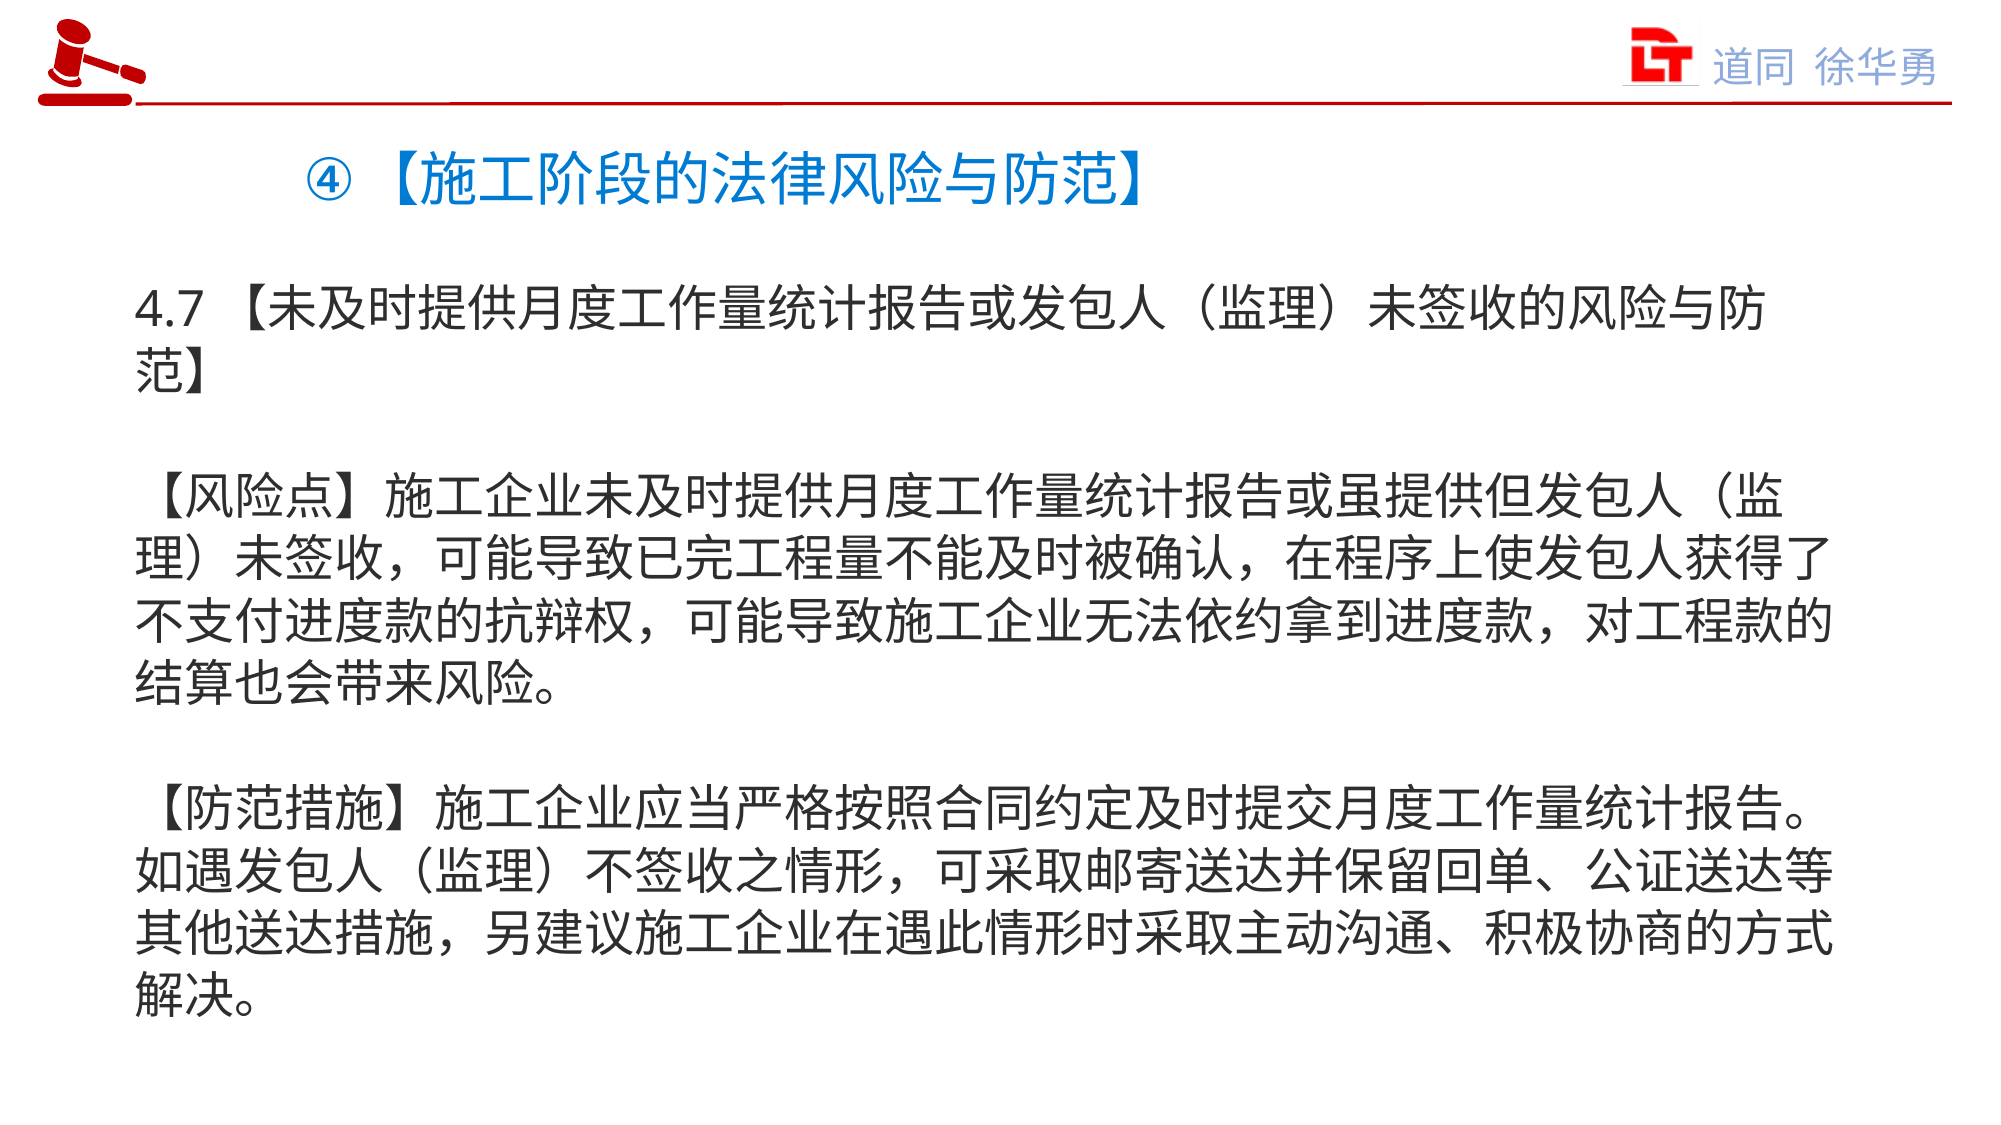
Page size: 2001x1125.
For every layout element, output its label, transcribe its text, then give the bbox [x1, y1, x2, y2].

text_box 【施工阶段的法律风险与防范】 4.7【未及时提供月度工作量统计报告或发包人（监理）未签收的风险与防范】 【风险点】施工企业未及时提供月度工作量统计报告或虽提供但发包人（监理）未签收，可能导致已完工程量不能及时被确认，在程序上使发包人获得了不支付进度款的抗辩权，可能导致施工企业无法依约拿到进度款，对工程款的结算也会带来风险。 【防范措施】施工企业应当严格按照合同约定及时提交月度工作量统计报告。如遇发包人（监理）不签收之情形，可采取邮寄送达并保留回单、公证送达等其他送达措施，另建议施工企业在遇此情形时采取主动沟通、积极协商的方式解决。 [119, 141, 1864, 1032]
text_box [37, 17, 1954, 106]
picture [1622, 19, 1699, 97]
